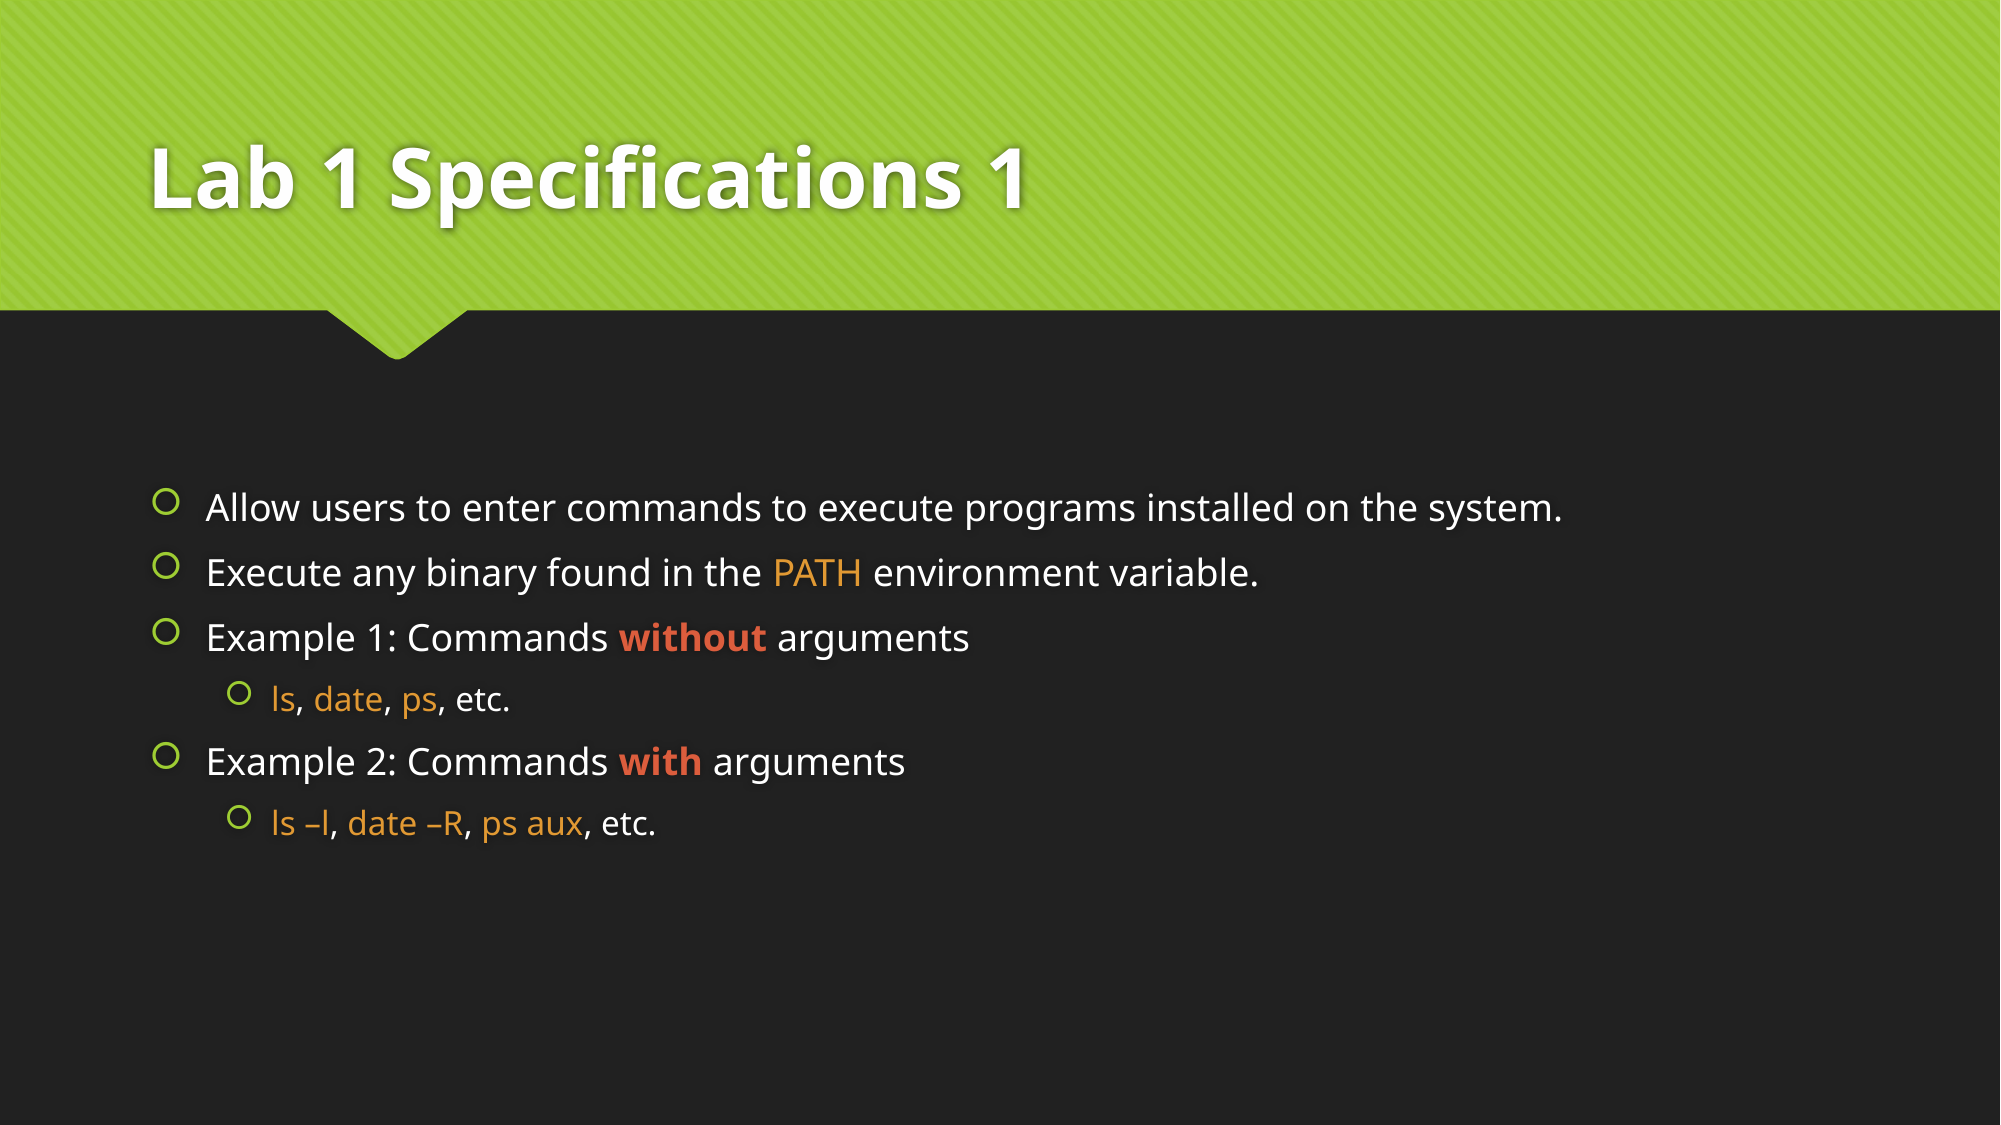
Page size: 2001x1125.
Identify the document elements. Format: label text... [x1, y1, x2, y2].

title Lab 1 Specifications 1 [132, 73, 1868, 233]
list Allow users to enter commands to execute programs installed on the system. Execute any binary found in the PATH environment variable. Example 1: Commands without arguments ls, date, ps, etc. Example 2: Commands with arguments ls –l, date –R, ps aux, etc. [134, 364, 1866, 962]
